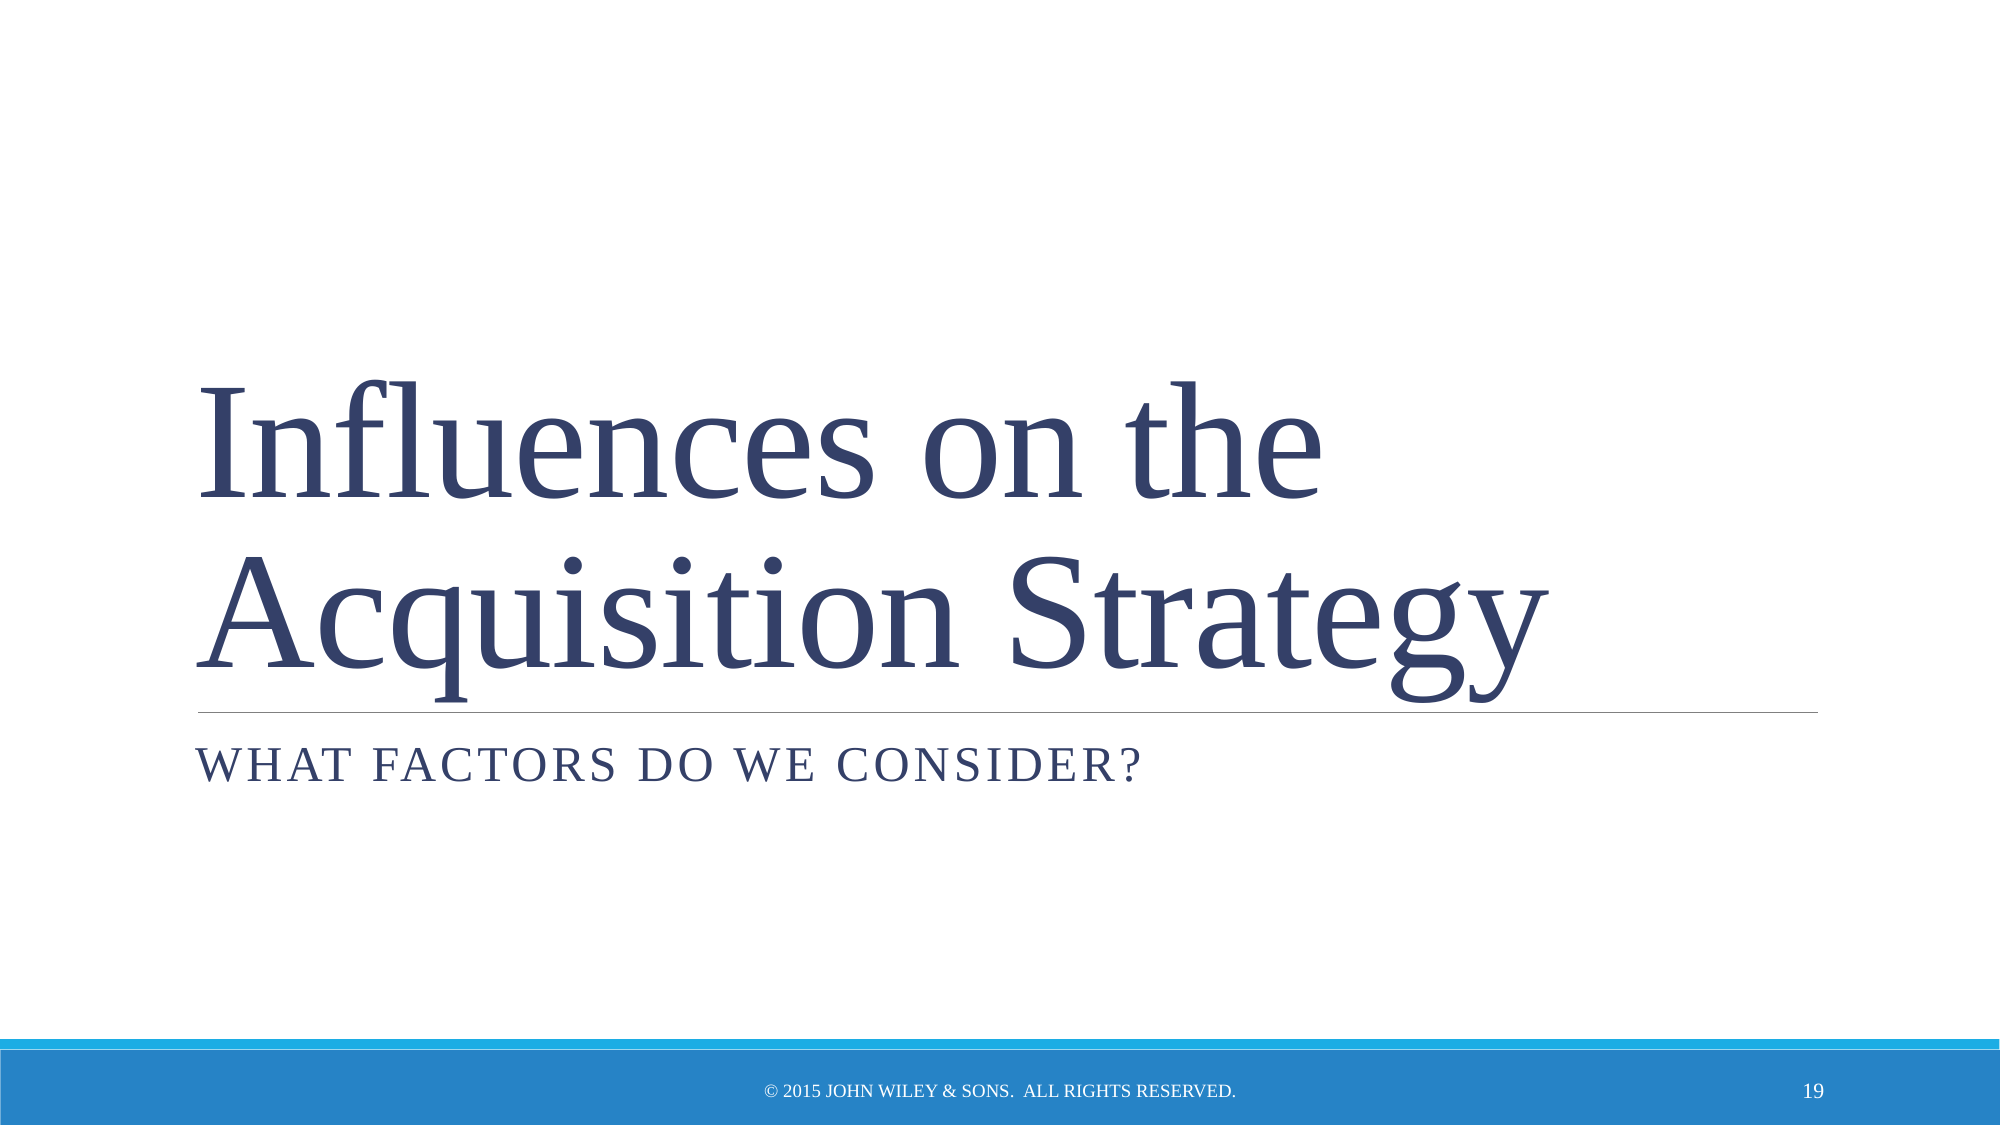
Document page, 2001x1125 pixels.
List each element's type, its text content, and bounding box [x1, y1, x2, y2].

title Influences on the Acquisition Strategy [180, 124, 1830, 710]
footer © 2015 John Wiley & Sons. All Rights Reserved. [604, 1059, 1396, 1120]
slide_number 19 [1624, 1059, 1840, 1120]
list What factors do we consider? [180, 730, 1830, 918]
